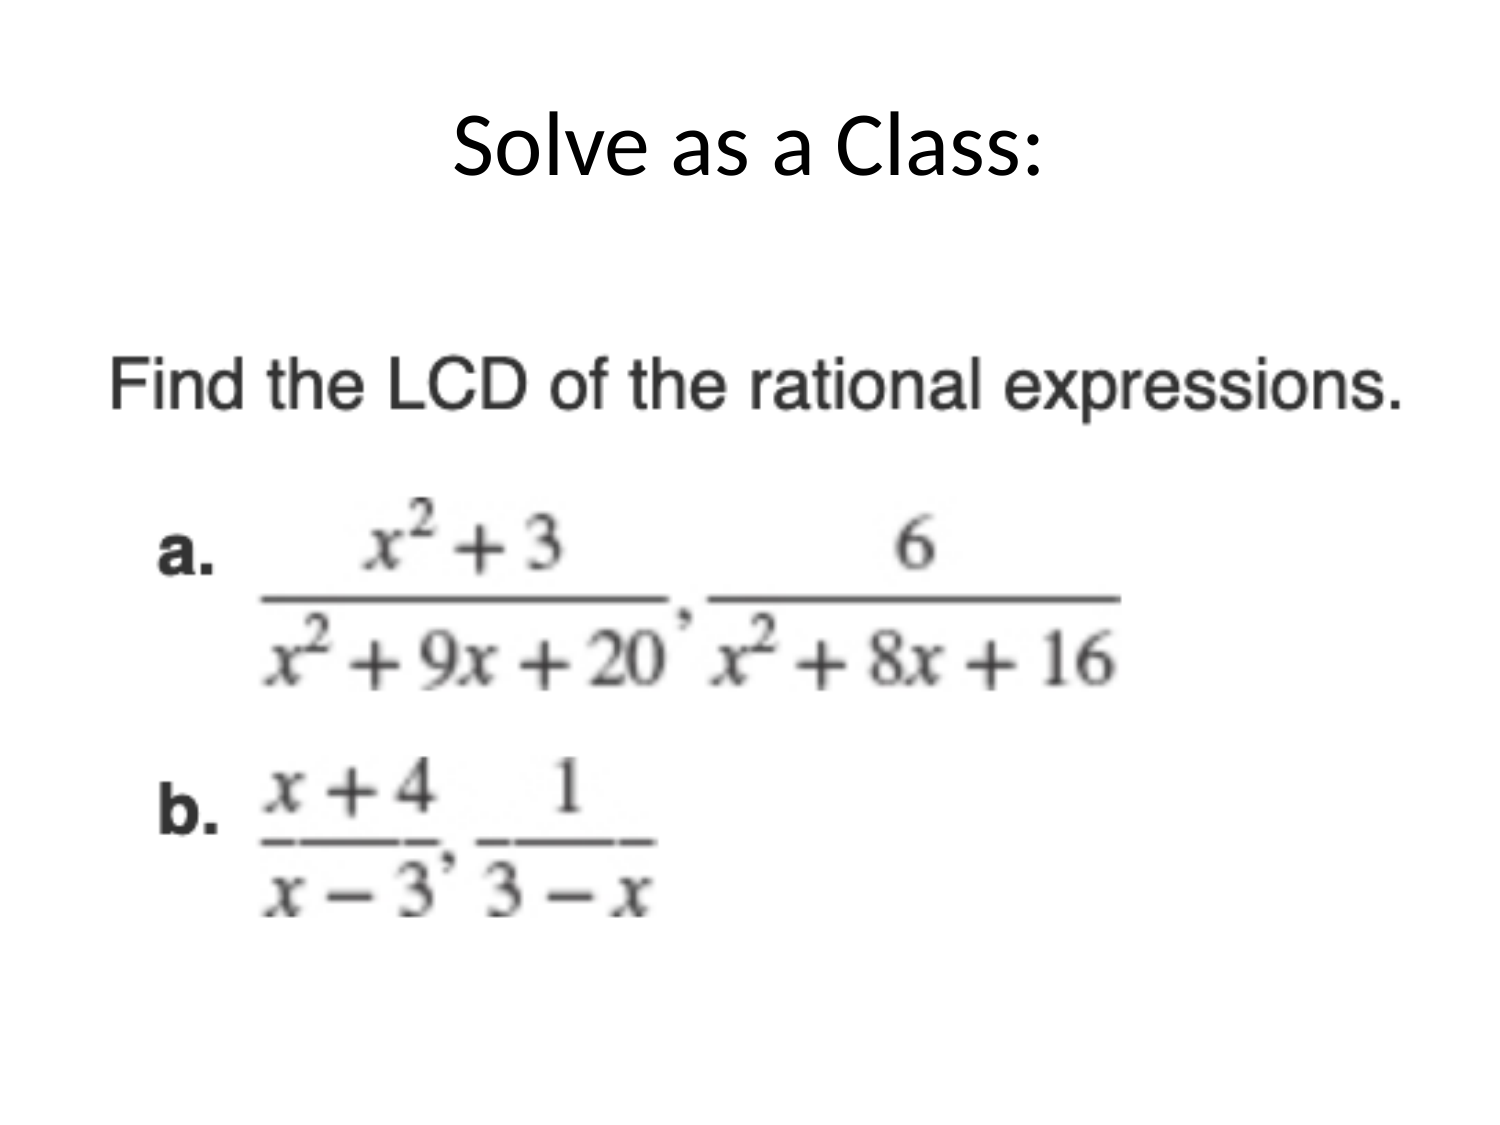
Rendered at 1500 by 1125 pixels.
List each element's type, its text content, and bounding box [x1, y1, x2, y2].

title Solve as a Class: [75, 45, 1425, 233]
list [74, 262, 1426, 1006]
